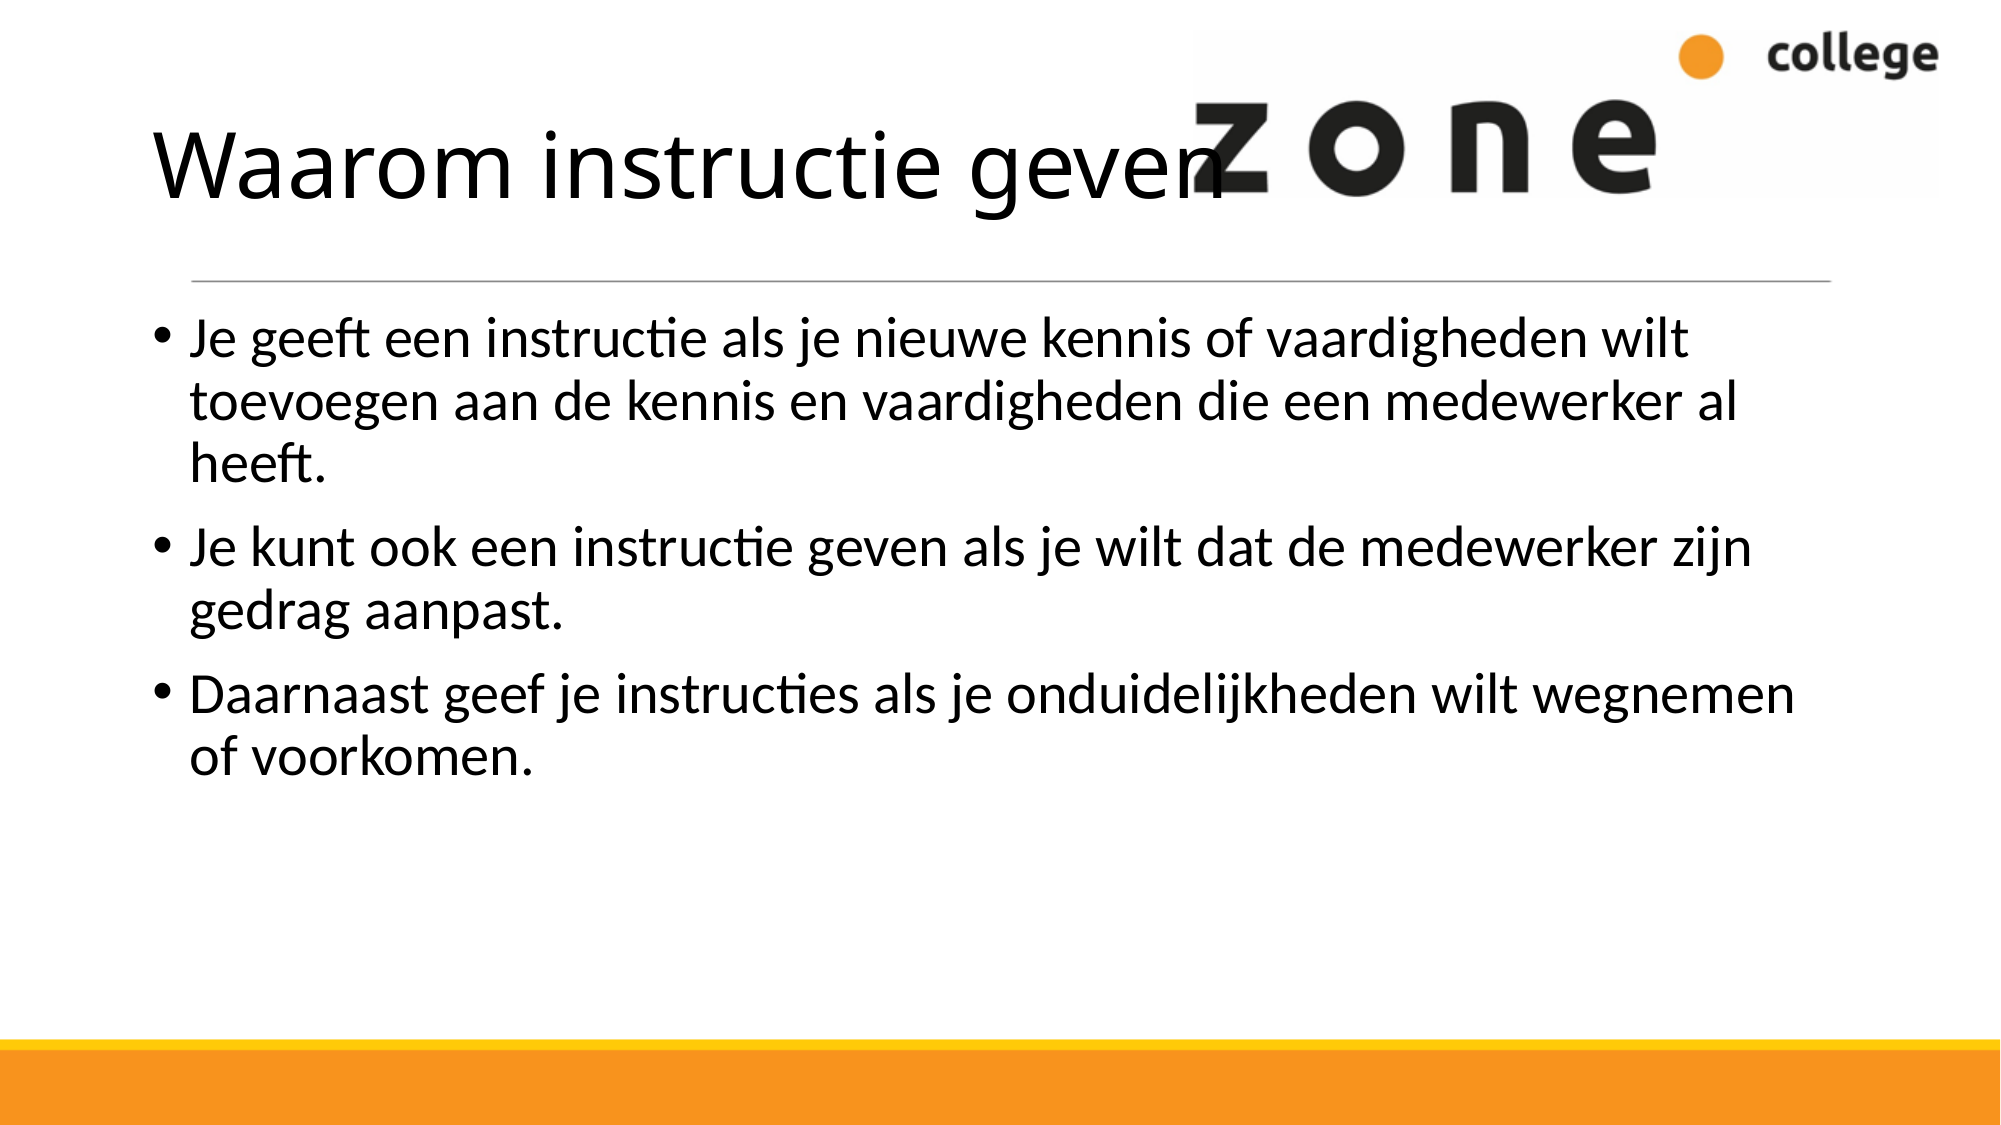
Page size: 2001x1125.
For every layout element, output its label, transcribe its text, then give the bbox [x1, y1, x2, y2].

picture [0, 0, 2001, 1125]
title Waarom instructie geven [137, 59, 1863, 278]
list Je geeft een instructie als je nieuwe kennis of vaardigheden wilt toevoegen aan de kennis en vaardigheden die een medewerker al heeft. Je kunt ook een instructie geven als je wilt dat de medewerker zijn gedrag aanpast. Daarnaast geef je instructies als je onduidelijkheden wilt wegnemen of voorkomen. [137, 299, 1863, 825]
